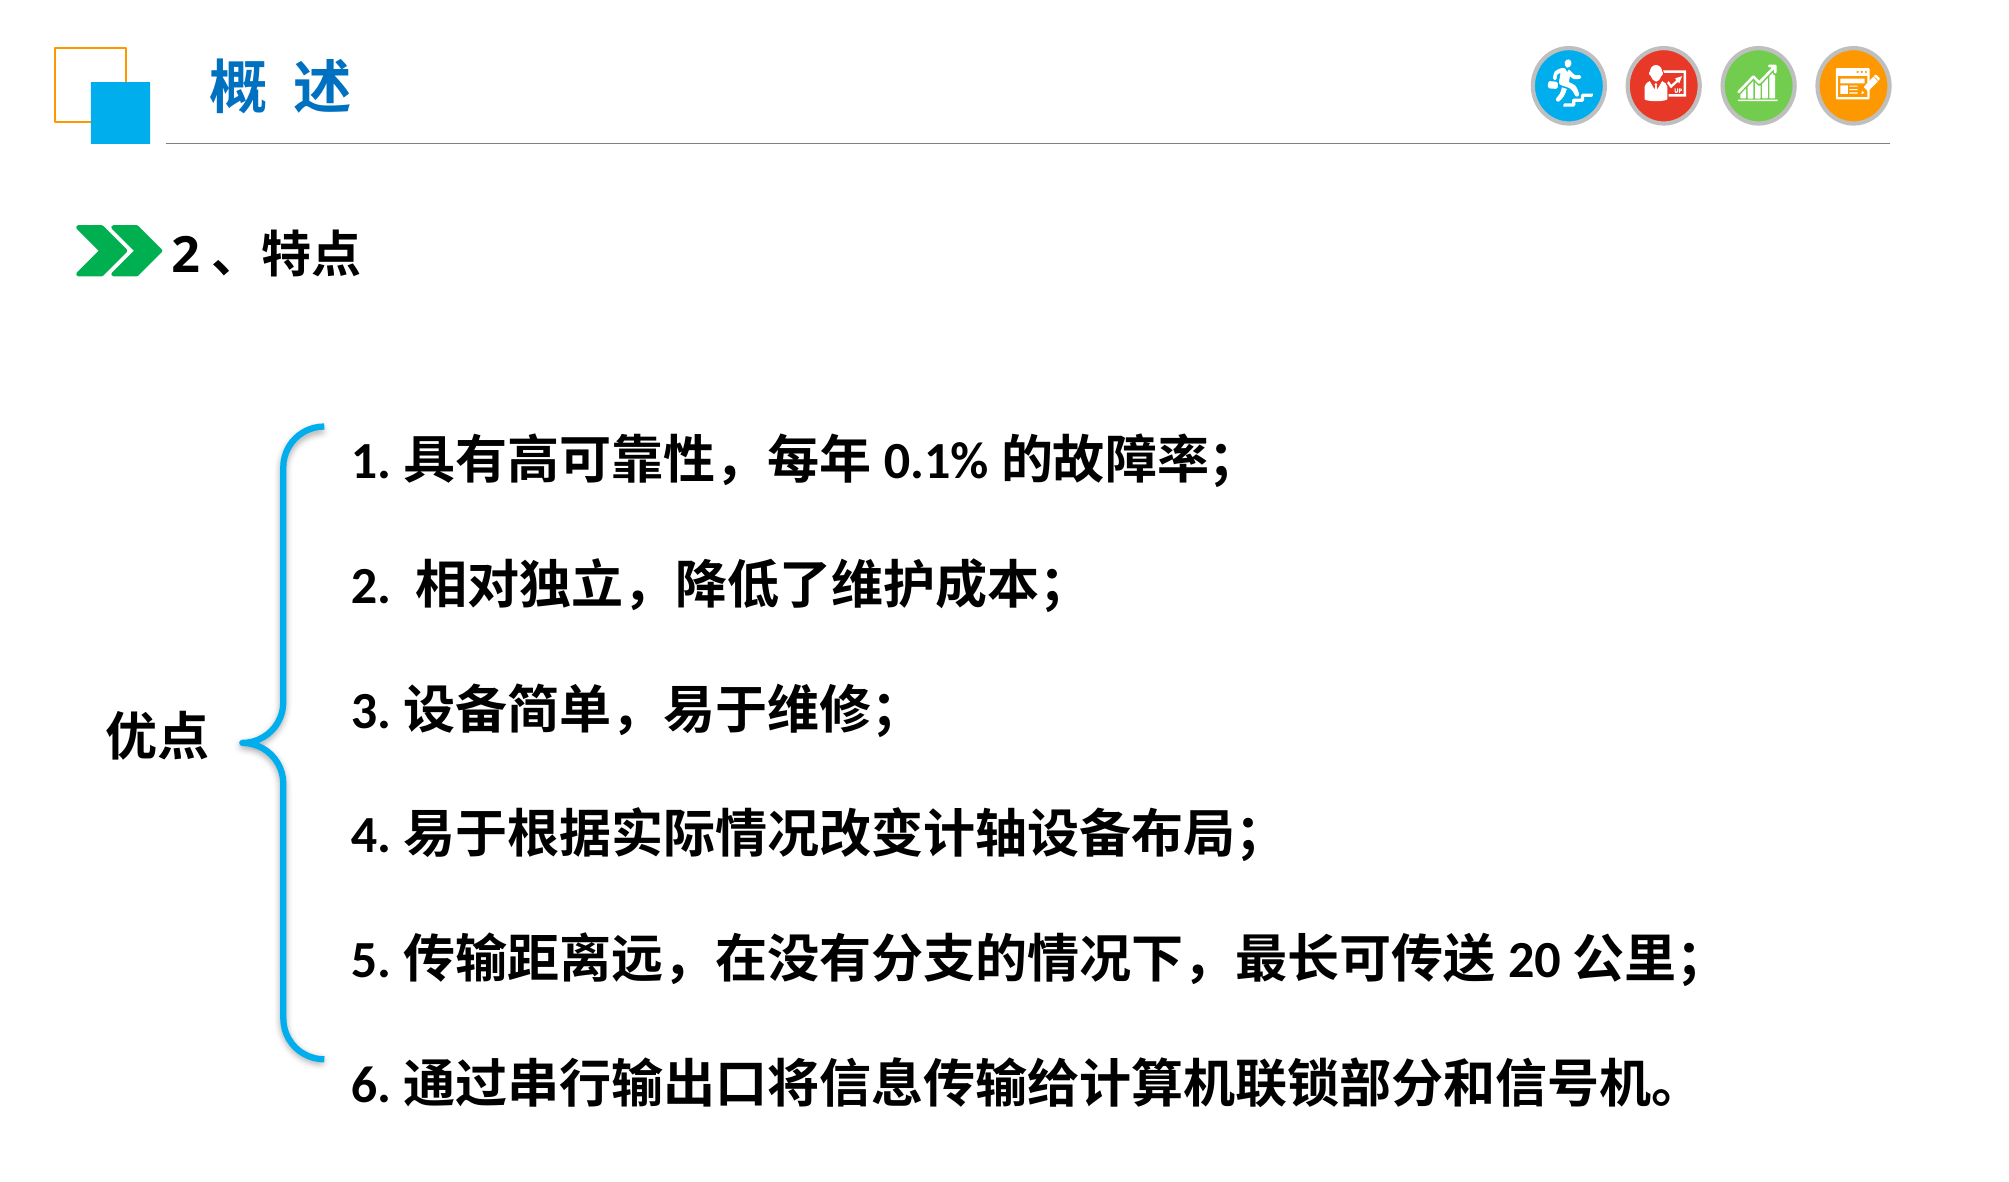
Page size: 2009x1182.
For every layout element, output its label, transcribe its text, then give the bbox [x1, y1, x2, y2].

text_box 优点 [90, 696, 225, 774]
text_box [239, 423, 325, 1063]
text_box 1.具有高可靠性，每年0.1%的故障率； 2. 相对独立，降低了维护成本； 3.设备简单，易于维修； 4.易于根据实际情况改变计轴设备布局； 5.传输距离远，在没有分支的情况下，最长可传送20公里； 6.通过串行输出口将信息传输给计算机联锁部分和信号机。 [336, 356, 1813, 1121]
text_box 概 述 [188, 39, 373, 131]
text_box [77, 215, 374, 292]
